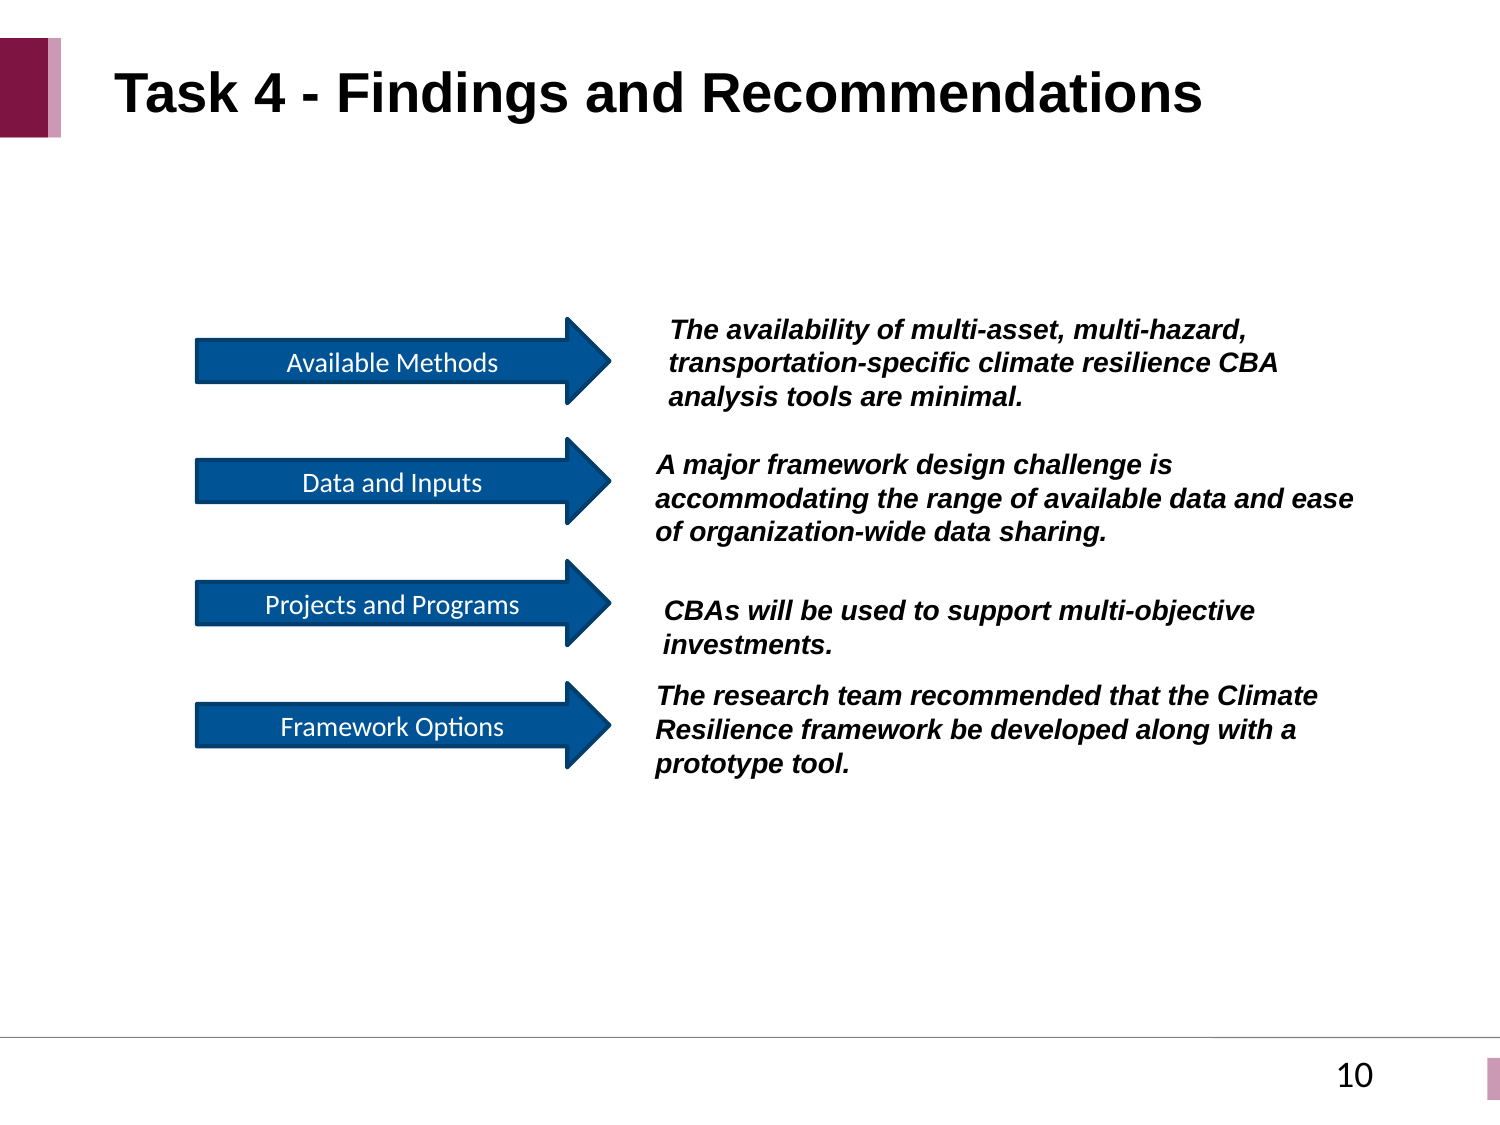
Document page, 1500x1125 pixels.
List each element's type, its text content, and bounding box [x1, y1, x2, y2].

text_box Projects and Programs [194, 558, 612, 648]
text_box Framework Options [194, 681, 612, 770]
text_box Data and Inputs [194, 436, 612, 526]
title Task 4 - Findings and Recommendations [99, 37, 1438, 143]
slide_number 10 [1039, 1042, 1397, 1103]
list The availability of multi-asset, multi-hazard, transportation-specific climate resilience CBA analysis tools are minimal. [625, 303, 1375, 439]
text_box CBAs will be used to support multi-objective investments. [648, 584, 1449, 634]
text_box A major framework design challenge is accommodating the range of available data and ease of organization-wide data sharing. [640, 438, 1391, 555]
text_box The research team recommended that the Climate Resilience framework be developed along with a prototype tool. [640, 670, 1391, 786]
picture [0, 37, 63, 138]
text_box Available Methods [194, 316, 612, 406]
